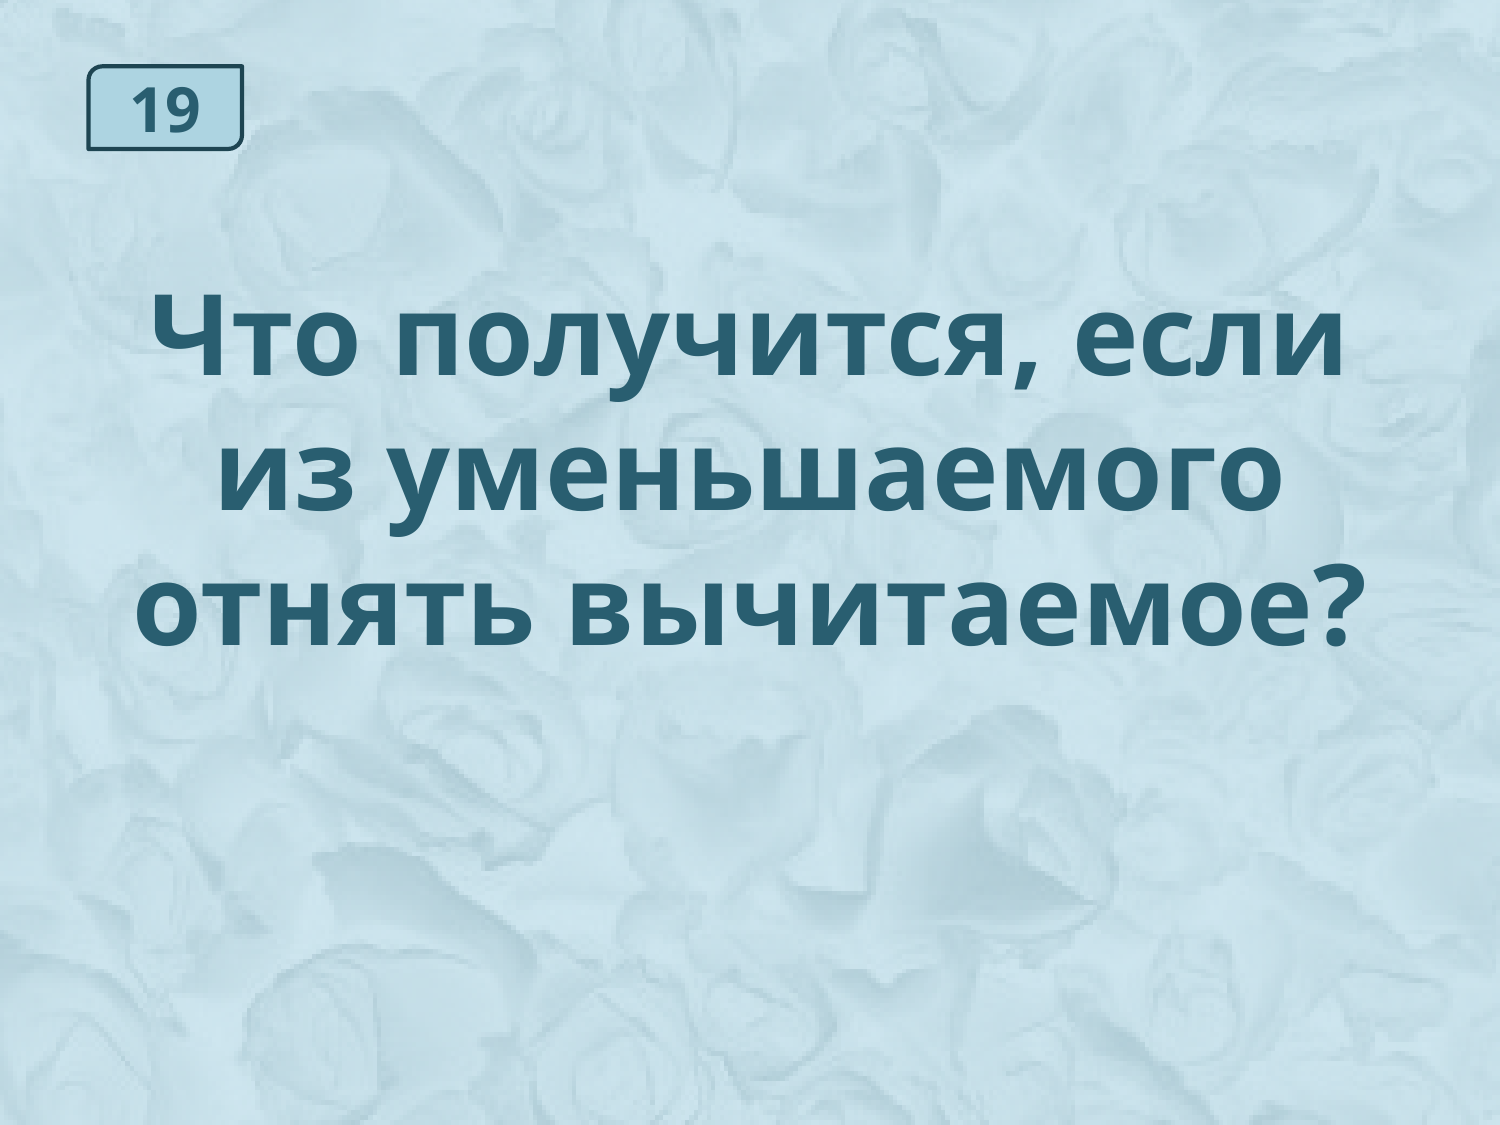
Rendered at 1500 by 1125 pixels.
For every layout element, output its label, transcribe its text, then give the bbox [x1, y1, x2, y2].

text_box Что получится, если из уменьшаемого отнять вычитаемое? [76, 255, 1424, 676]
text_box 19 [86, 64, 245, 152]
